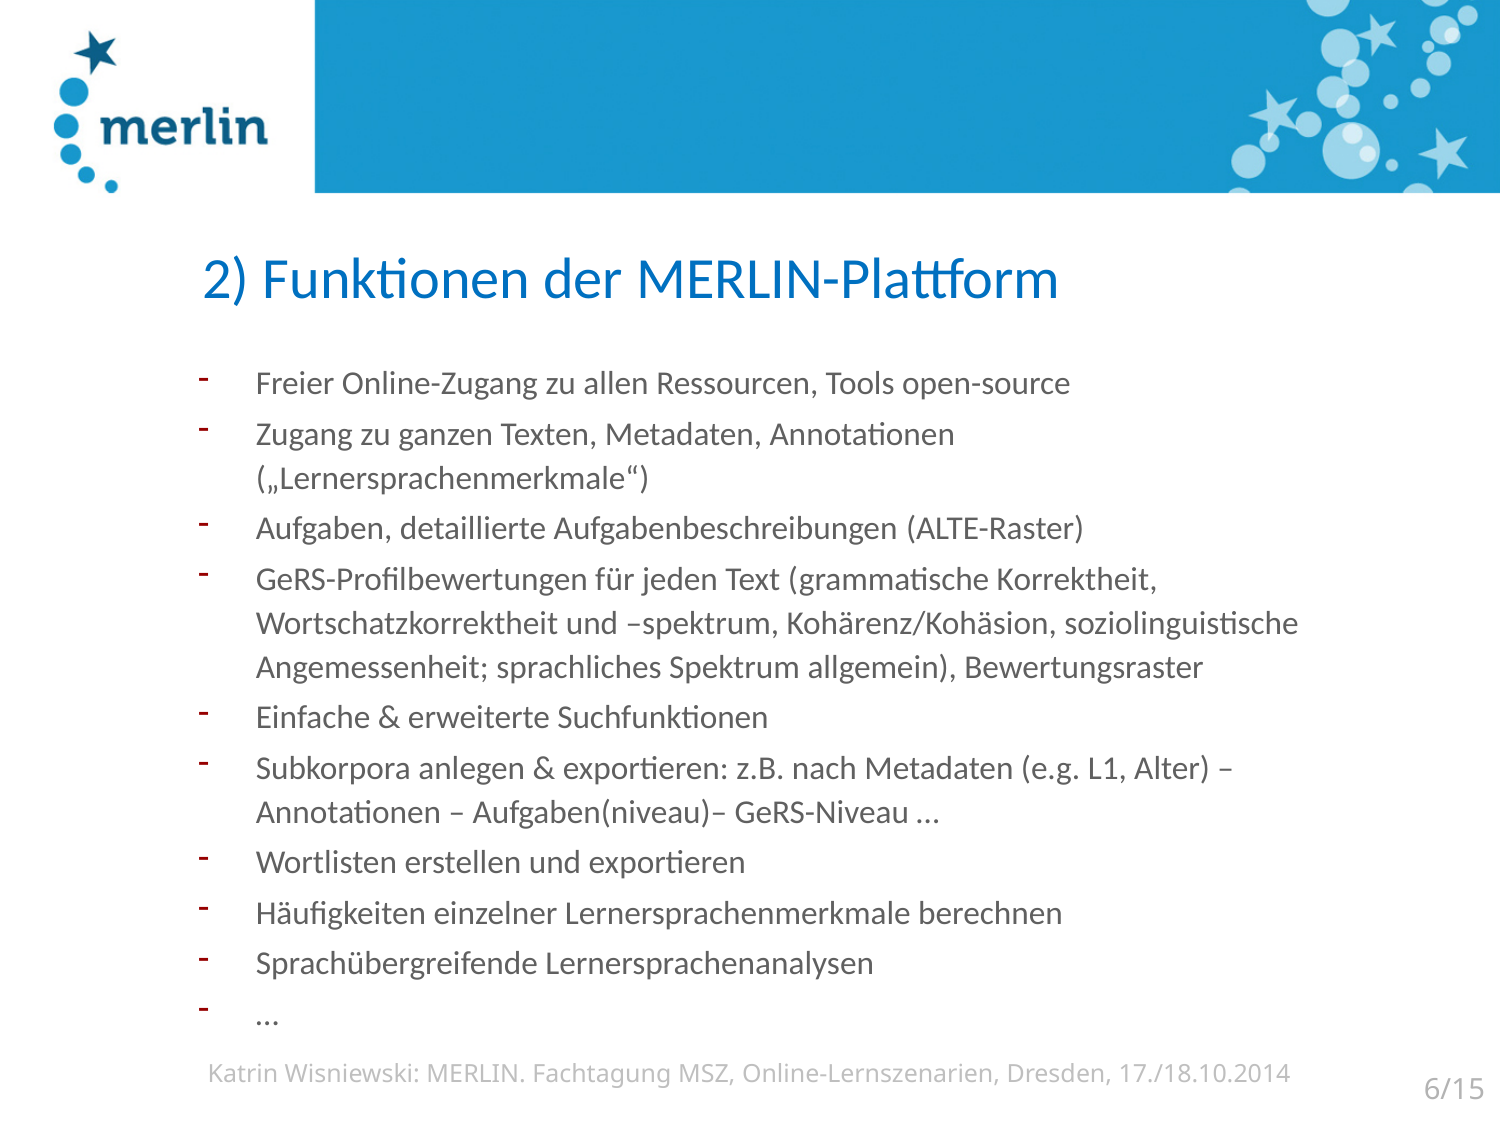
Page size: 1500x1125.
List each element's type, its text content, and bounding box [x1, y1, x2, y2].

title 2) Funktionen der MERLIN-Plattform [187, 200, 1447, 350]
list Freier Online-Zugang zu allen Ressourcen, Tools open-source Zugang zu ganzen Texten, Metadaten, Annotationen („Lernersprachenmerkmale“) Aufgaben, detaillierte Aufgabenbeschreibungen (ALTE-Raster) GeRS-Profilbewertungen für jeden Text (grammatische Korrektheit, Wortschatzkorrektheit und –spektrum, Kohärenz/Kohäsion, soziolinguistische Angemessenheit; sprachliches Spektrum allgemein), Bewertungsraster Einfache & erweiterte Suchfunktionen Subkorpora anlegen & exportieren: z.B. nach Metadaten (e.g. L1, Alter) – Annotationen – Aufgaben(niveau)– GeRS-Niveau … Wortlisten erstellen und exportieren Häufigkeiten einzelner Lernersprachenmerkmale berechnen Sprachübergreifende Lernersprachenanalysen … [183, 350, 1359, 988]
slide_number 6/15 [1374, 1062, 1500, 1125]
picture [0, 0, 1500, 1125]
